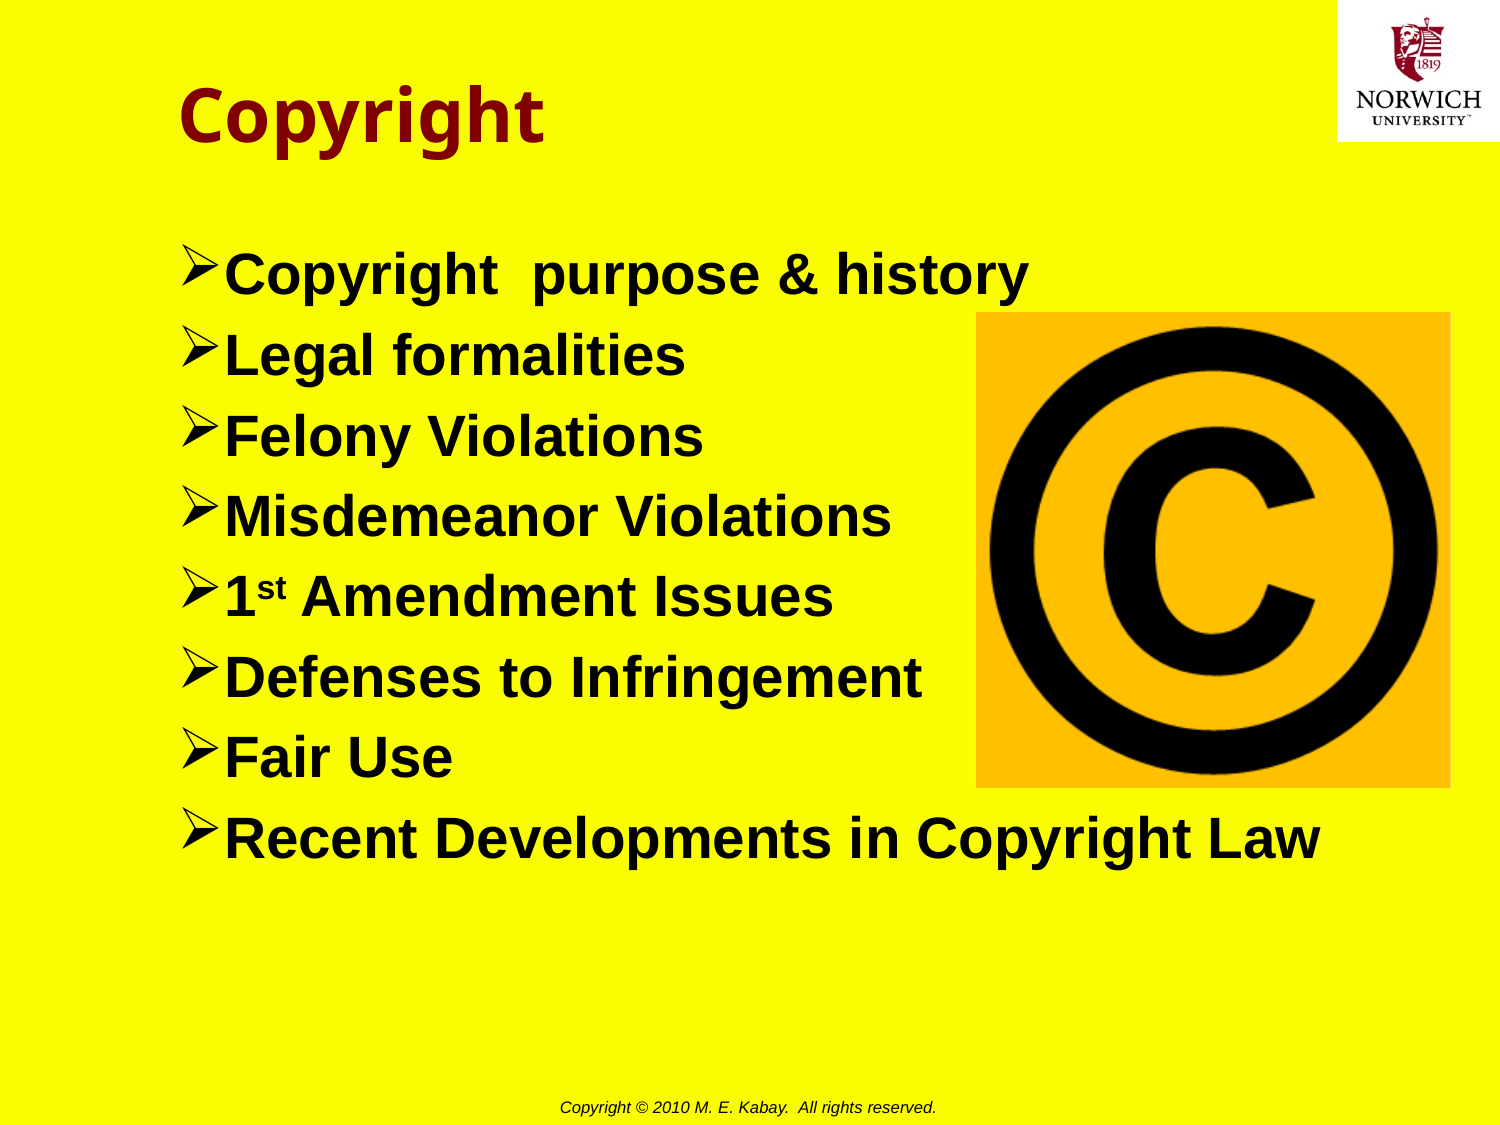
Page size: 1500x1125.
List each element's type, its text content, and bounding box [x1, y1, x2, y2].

picture [1337, 0, 1500, 142]
picture [974, 312, 1452, 788]
list Copyright purpose & history Legal formalities Felony Violations Misdemeanor Violations 1st Amendment Issues Defenses to Infringement Fair Use Recent Developments in Copyright Law [161, 236, 1339, 1076]
title Copyright [161, 24, 1339, 213]
